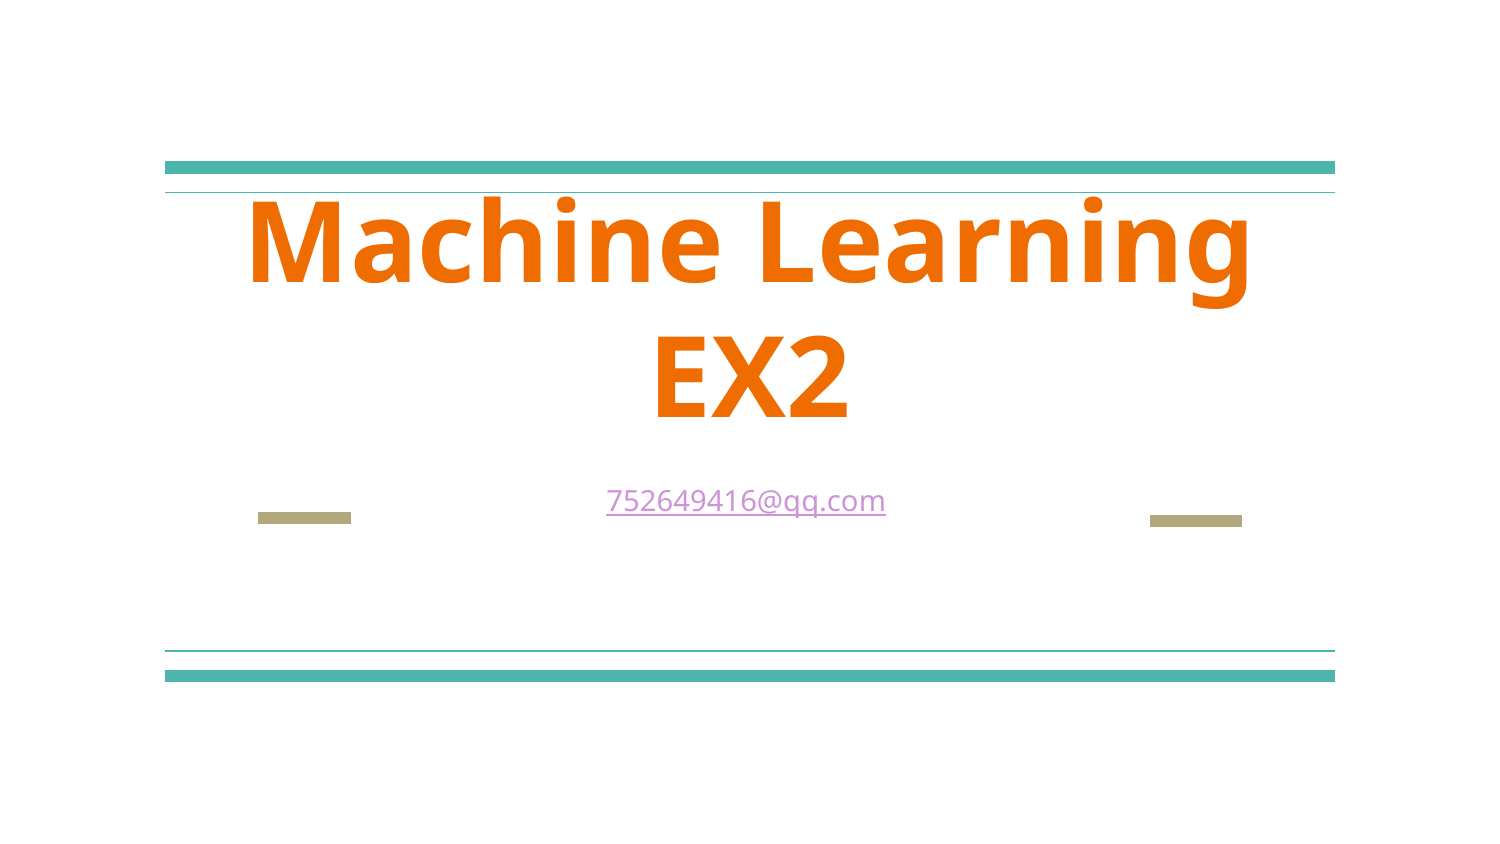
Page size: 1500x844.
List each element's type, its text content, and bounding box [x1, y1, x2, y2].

subtitle 752649416@qq.com [350, 467, 1150, 662]
title Machine Learning EX2 [164, 287, 1336, 456]
